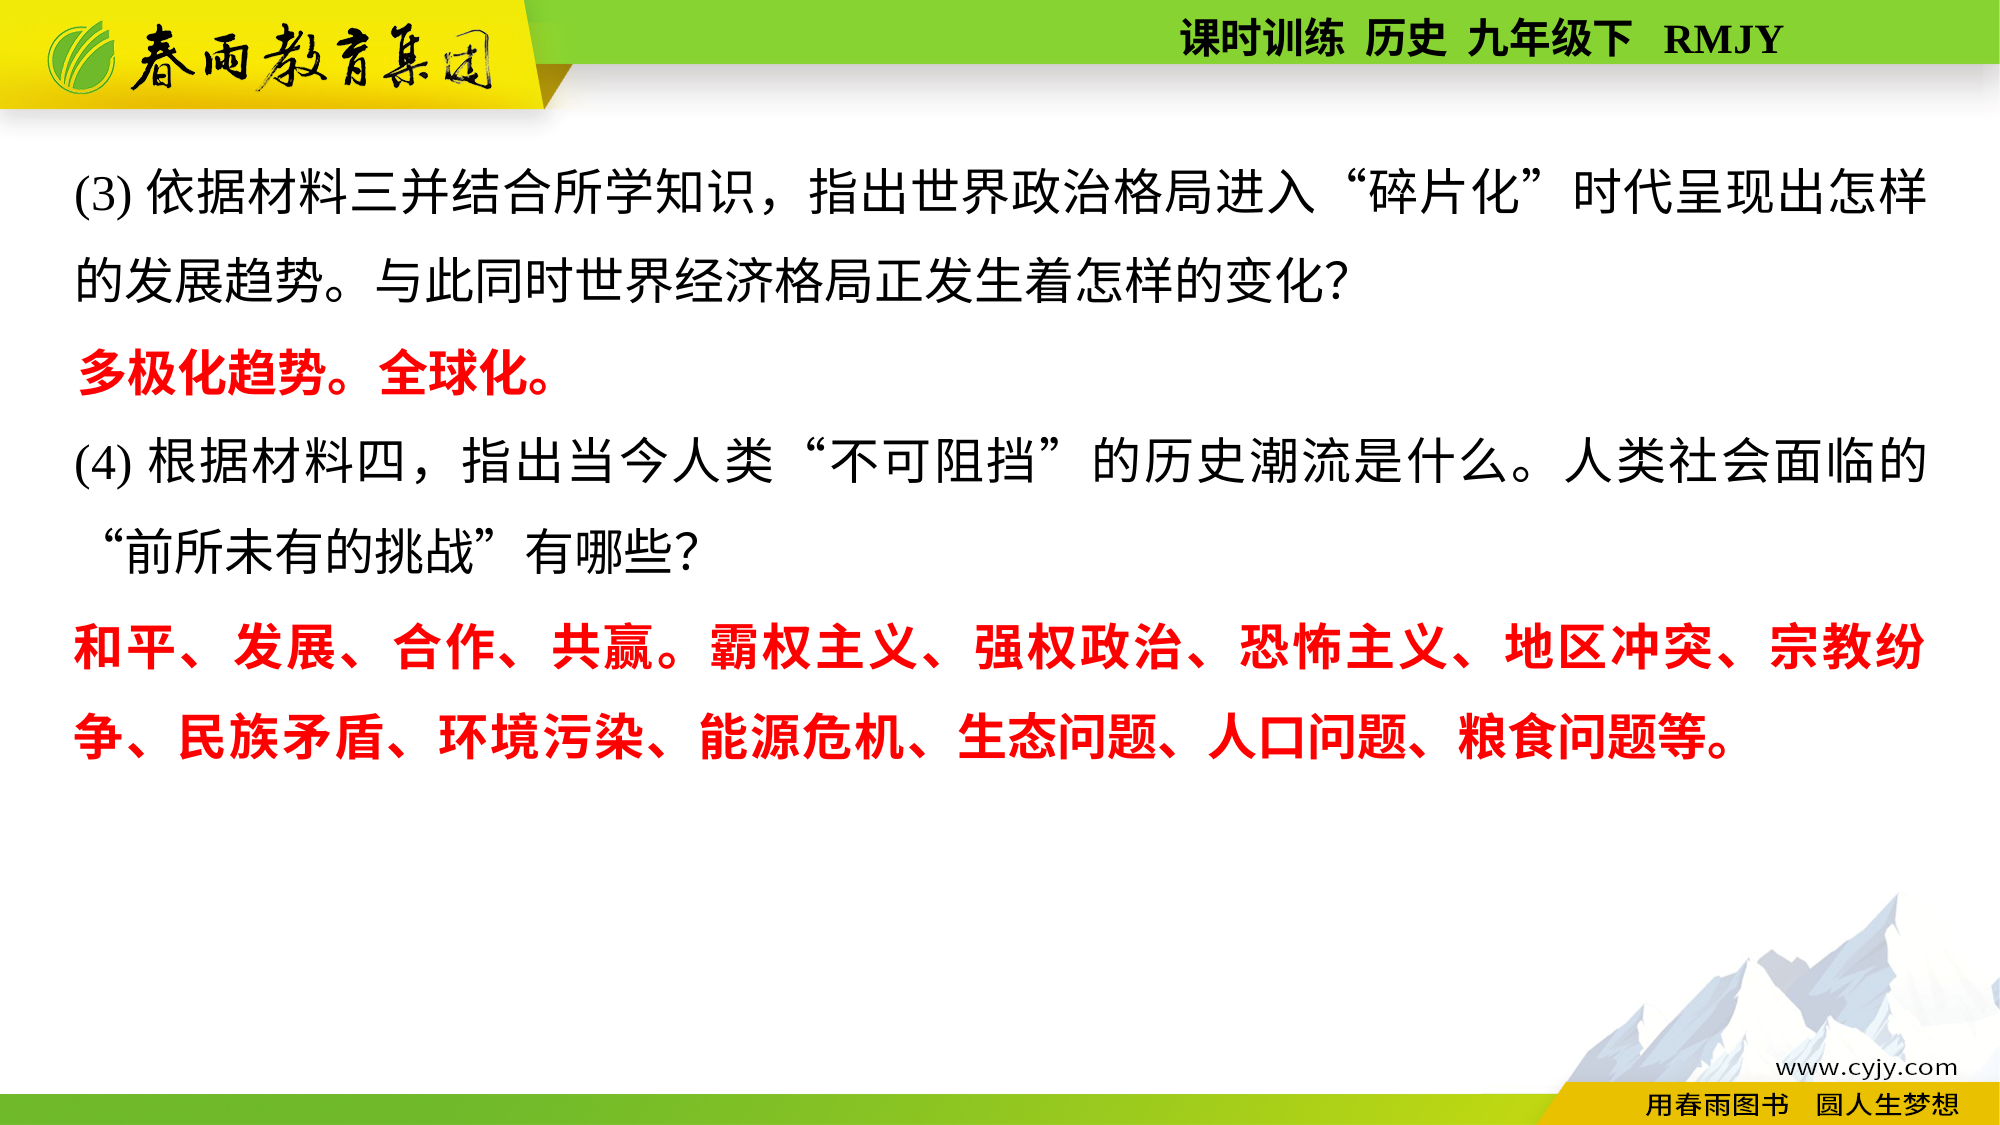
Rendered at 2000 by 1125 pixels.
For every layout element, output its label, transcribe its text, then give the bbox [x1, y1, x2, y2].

text_box 和平、发展、合作、共赢。霸权主义、强权政治、恐怖主义、地区冲突、宗教纷争、民族矛盾、环境污染、能源危机、生态问题、人口问题、粮食问题等。 [59, 577, 1944, 773]
text_box 多极化趋势。全球化。 [63, 304, 593, 409]
picture [0, 0, 2000, 1125]
list (3)依据材料三并结合所学知识，指出世界政治格局进入“碎片化”时代呈现出怎样的发展趋势。与此同时世界经济格局正发生着怎样的变化？ (4)根据材料四，指出当今人类“不可阻挡”的历史潮流是什么。人类社会面临的“前所未有的挑战”有哪些？ [59, 122, 1944, 577]
